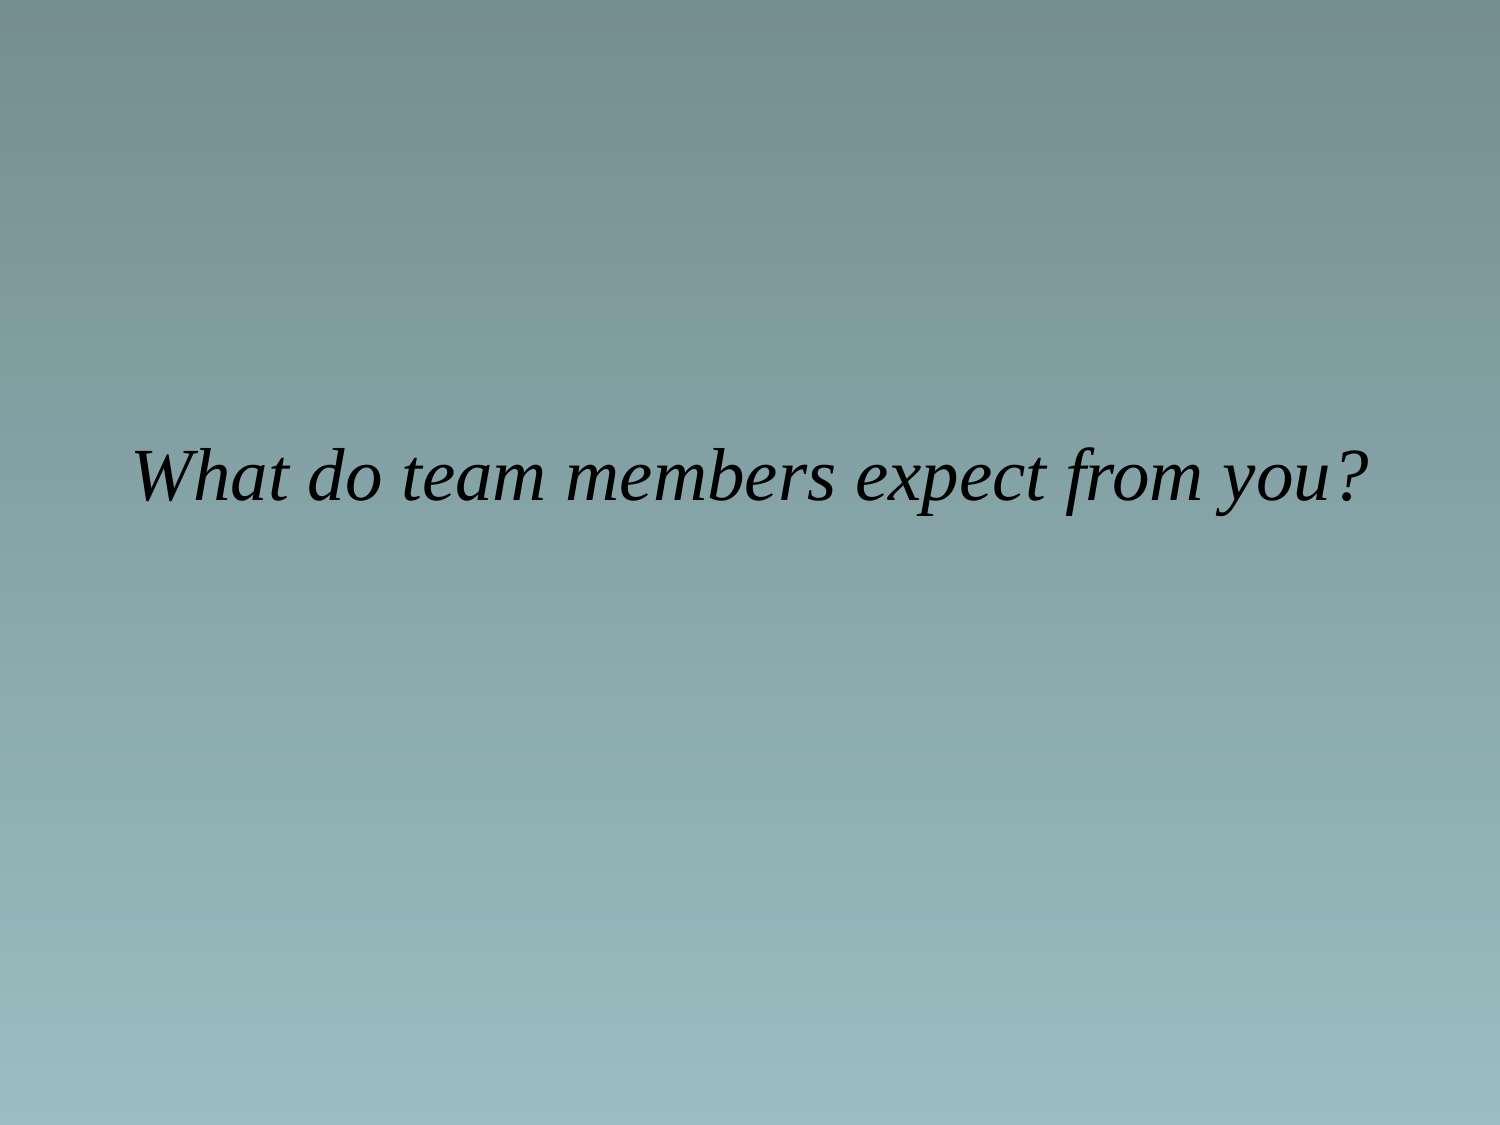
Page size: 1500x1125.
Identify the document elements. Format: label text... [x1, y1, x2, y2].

list What do team members expect from you? [0, 425, 1500, 625]
